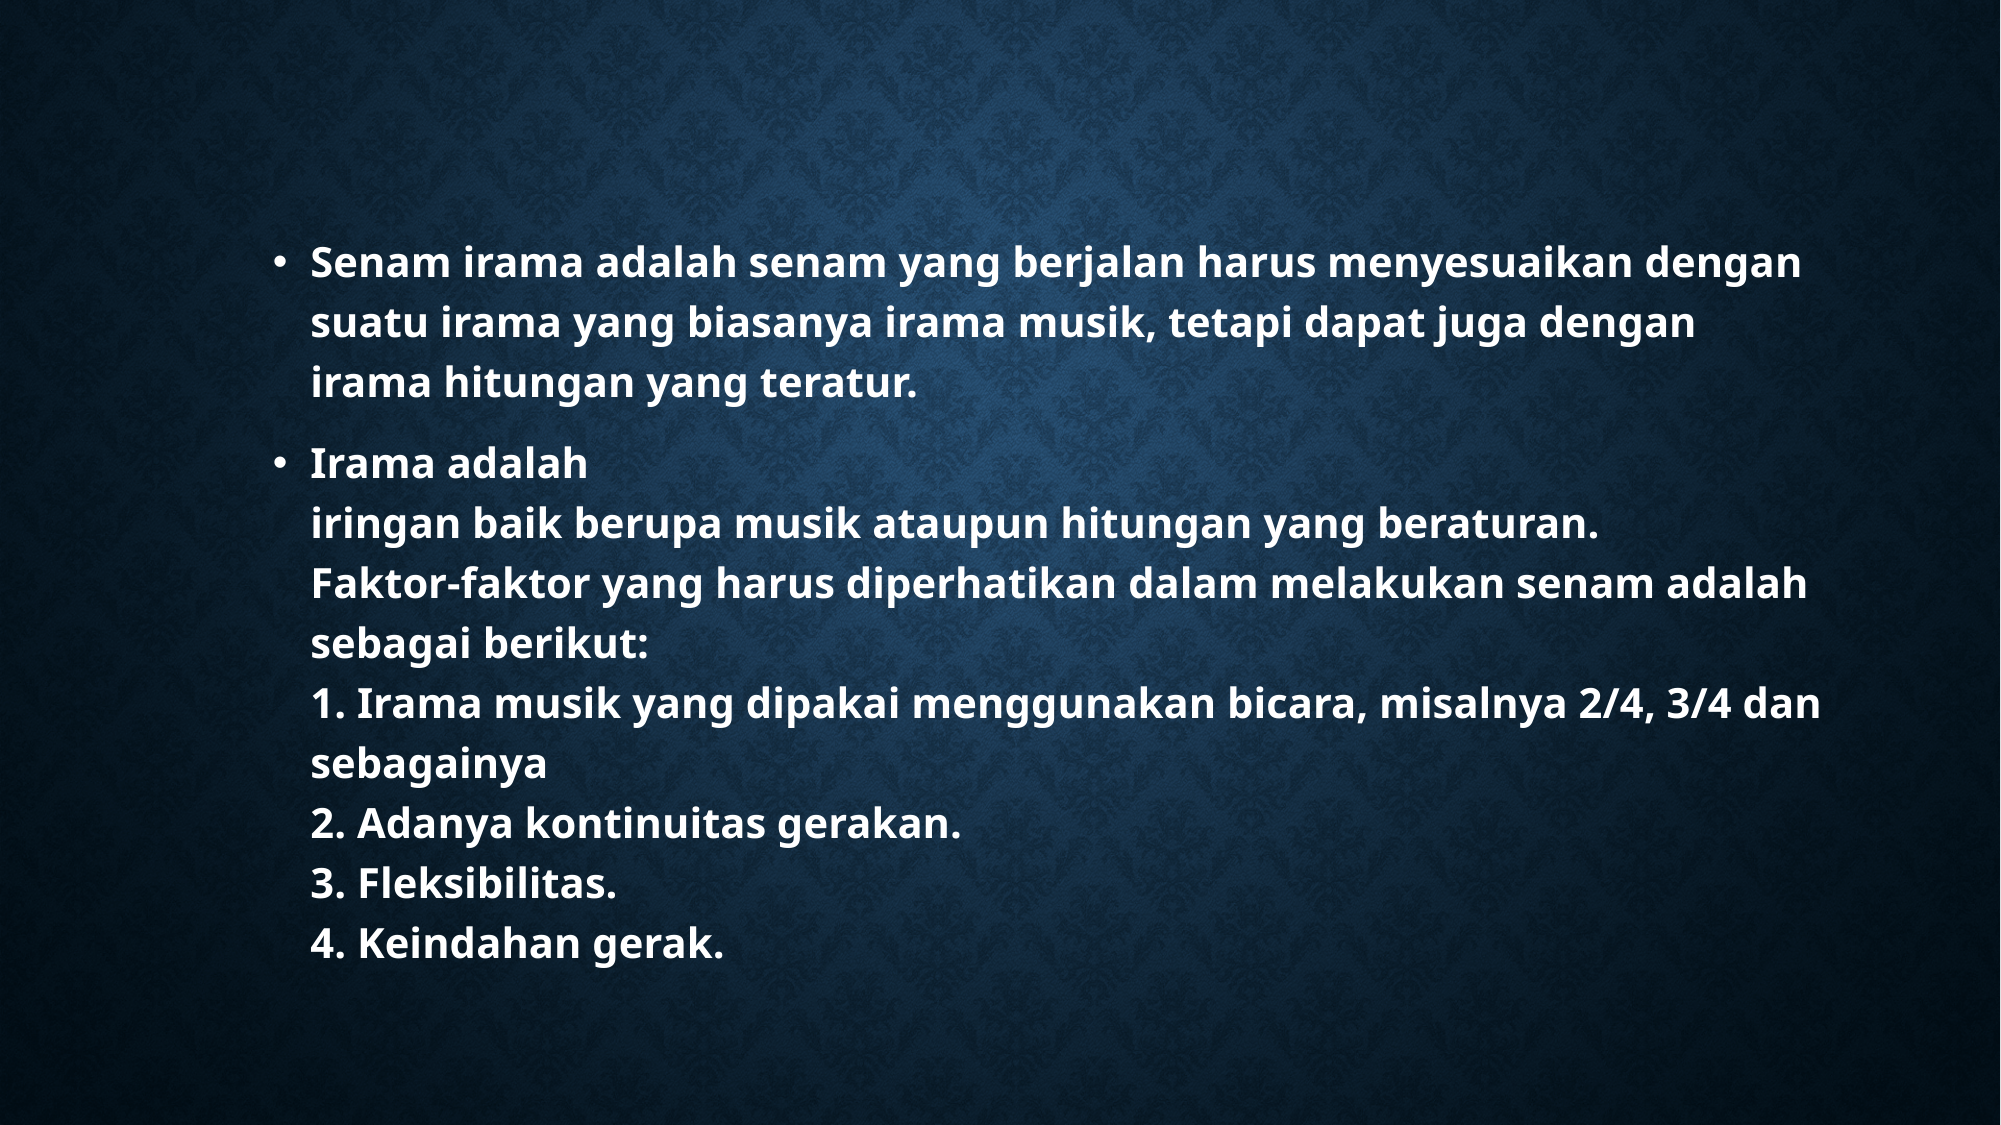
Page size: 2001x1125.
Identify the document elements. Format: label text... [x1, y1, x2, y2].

list Senam irama adalah senam yang berjalan harus menyesuaikan dengan suatu irama yang biasanya irama musik, tetapi dapat juga dengan irama hitungan yang teratur. Irama adalah iringan baik berupa musik ataupun hitungan yang beraturan. Faktor-faktor yang harus diperhatikan dalam melakukan senam adalah sebagai berikut: 1. Irama musik yang dipakai menggunakan bicara, misalnya 2/4, 3/4 dan sebagainya 2. Adanya kontinuitas gerakan. 3. Fleksibilitas. 4. Keindahan gerak. [257, 218, 1840, 989]
